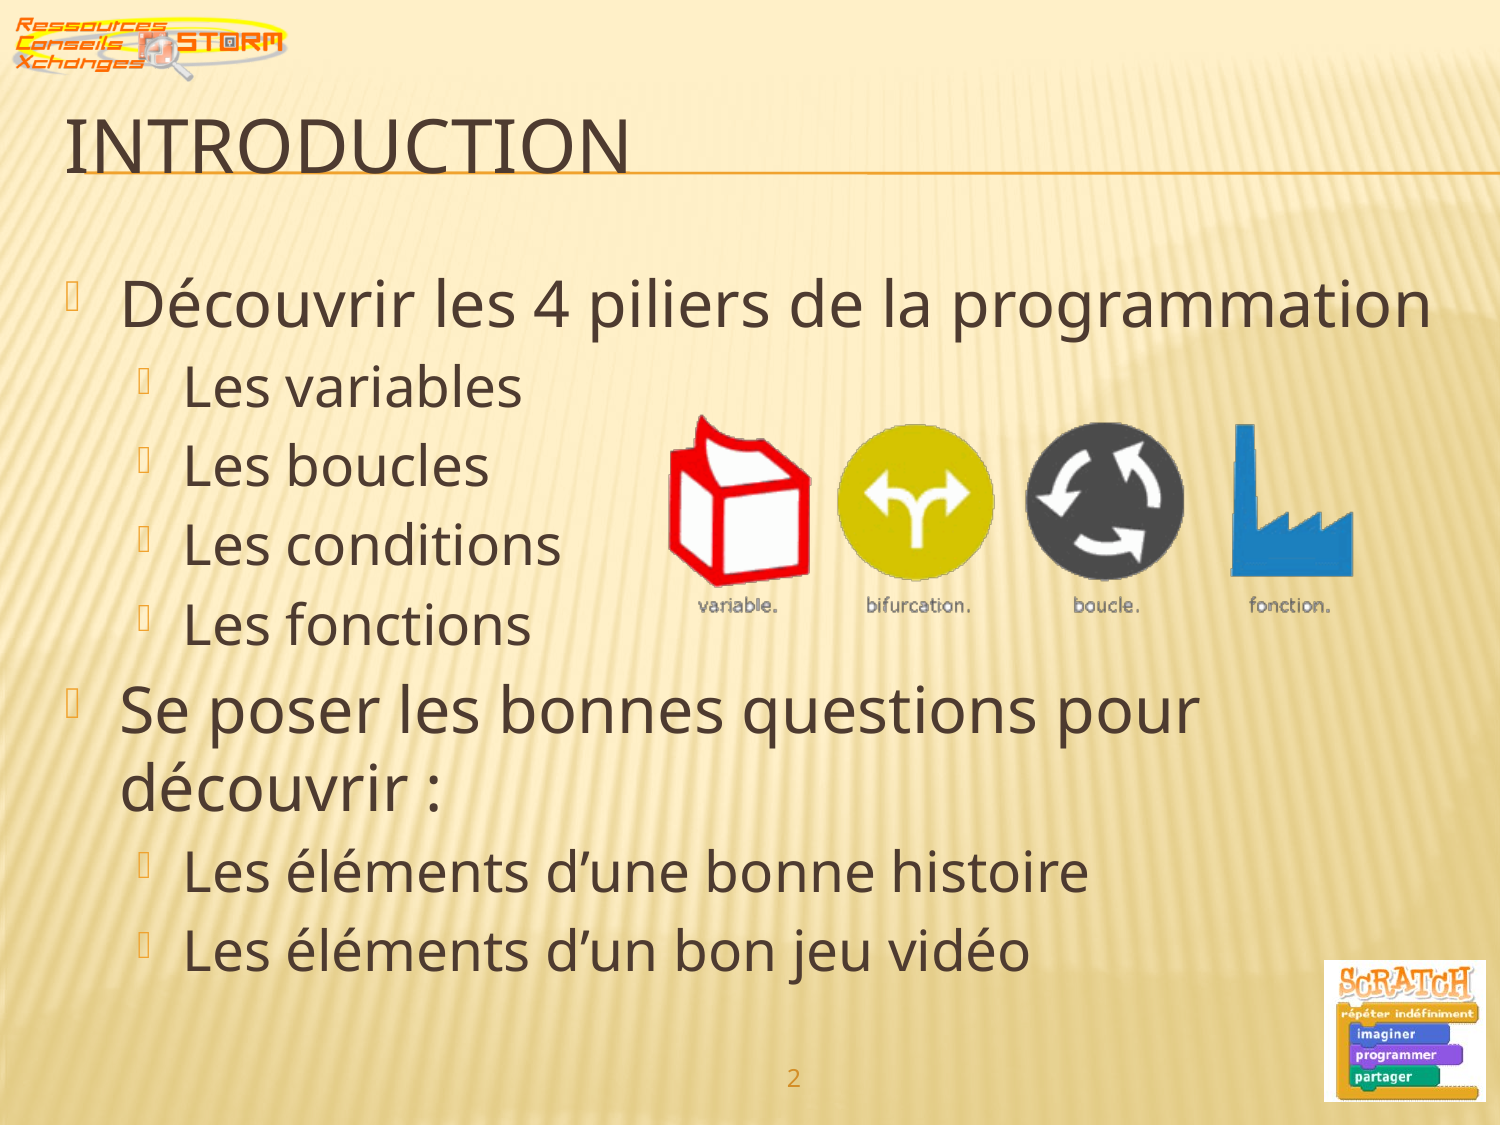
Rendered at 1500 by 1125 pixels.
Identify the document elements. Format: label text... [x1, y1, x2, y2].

picture [1324, 960, 1486, 1102]
list Découvrir les 4 piliers de la programmation Les variables Les boucles Les conditions Les fonctions Se poser les bonnes questions pour découvrir : Les éléments d’une bonne histoire Les éléments d’un bon jeu vidéo [50, 254, 1475, 998]
slide_number 2 [691, 1054, 816, 1096]
picture [11, 14, 293, 82]
picture [644, 398, 1372, 634]
title Introduction [50, 75, 1475, 213]
